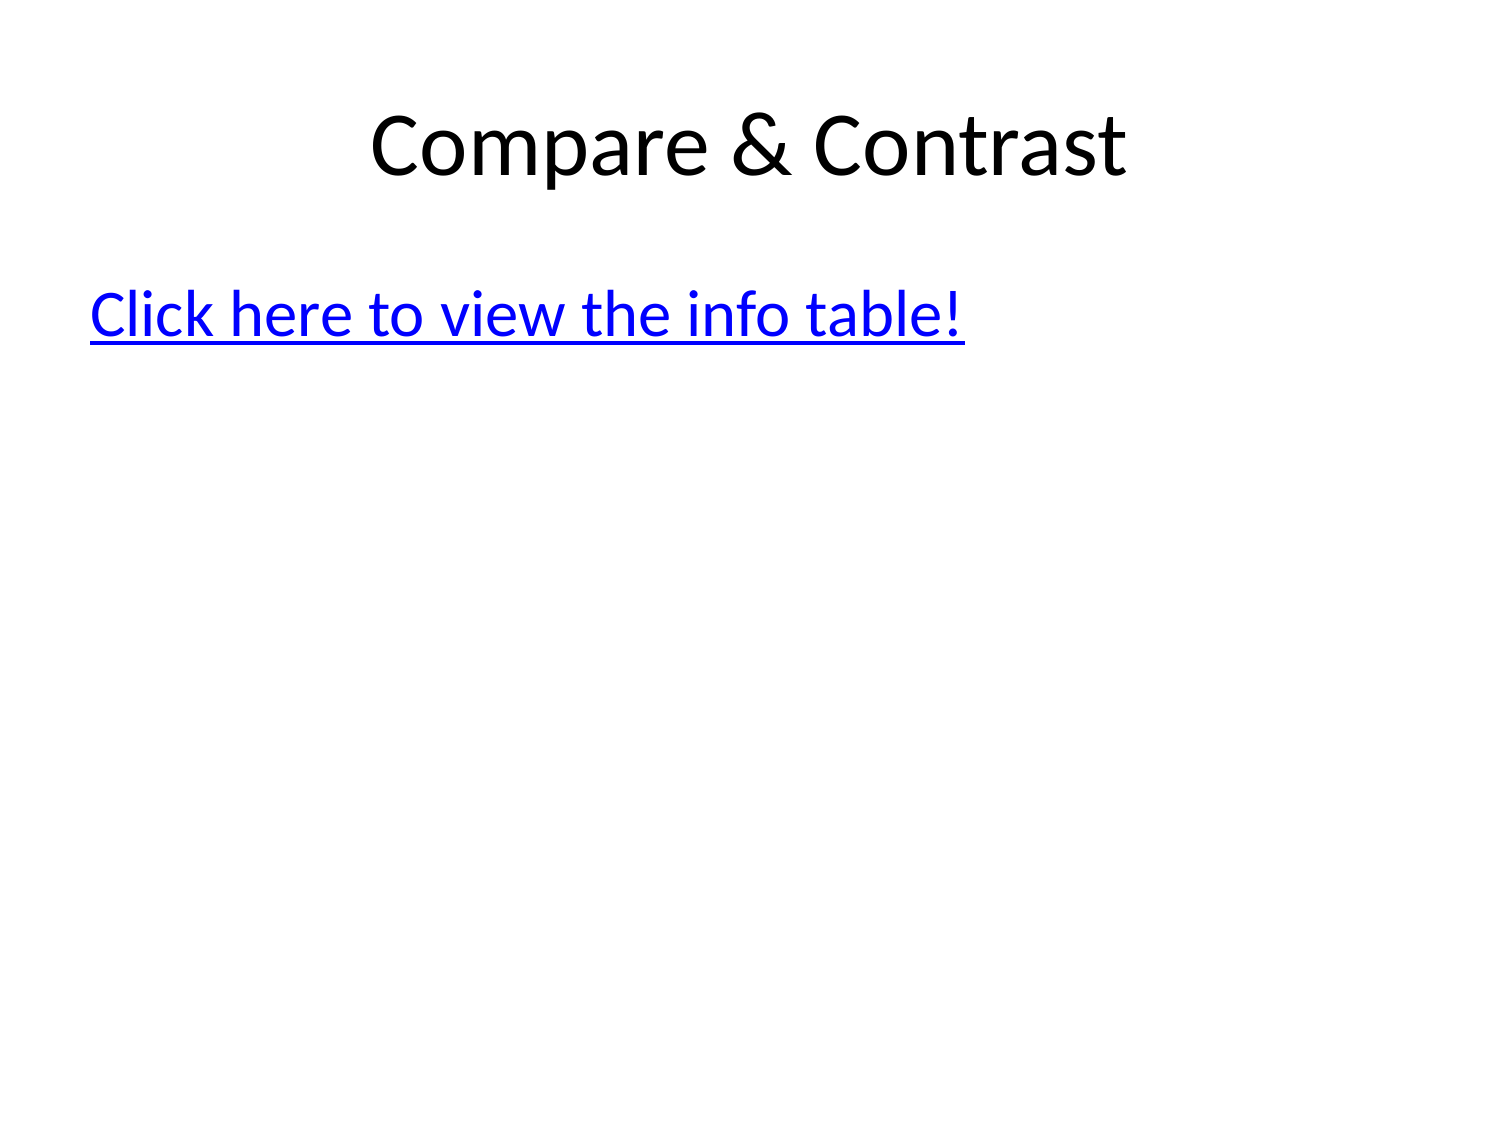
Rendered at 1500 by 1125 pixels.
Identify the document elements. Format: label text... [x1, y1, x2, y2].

title Compare & Contrast [75, 45, 1425, 233]
list Click here to view the info table! [75, 262, 1425, 1005]
